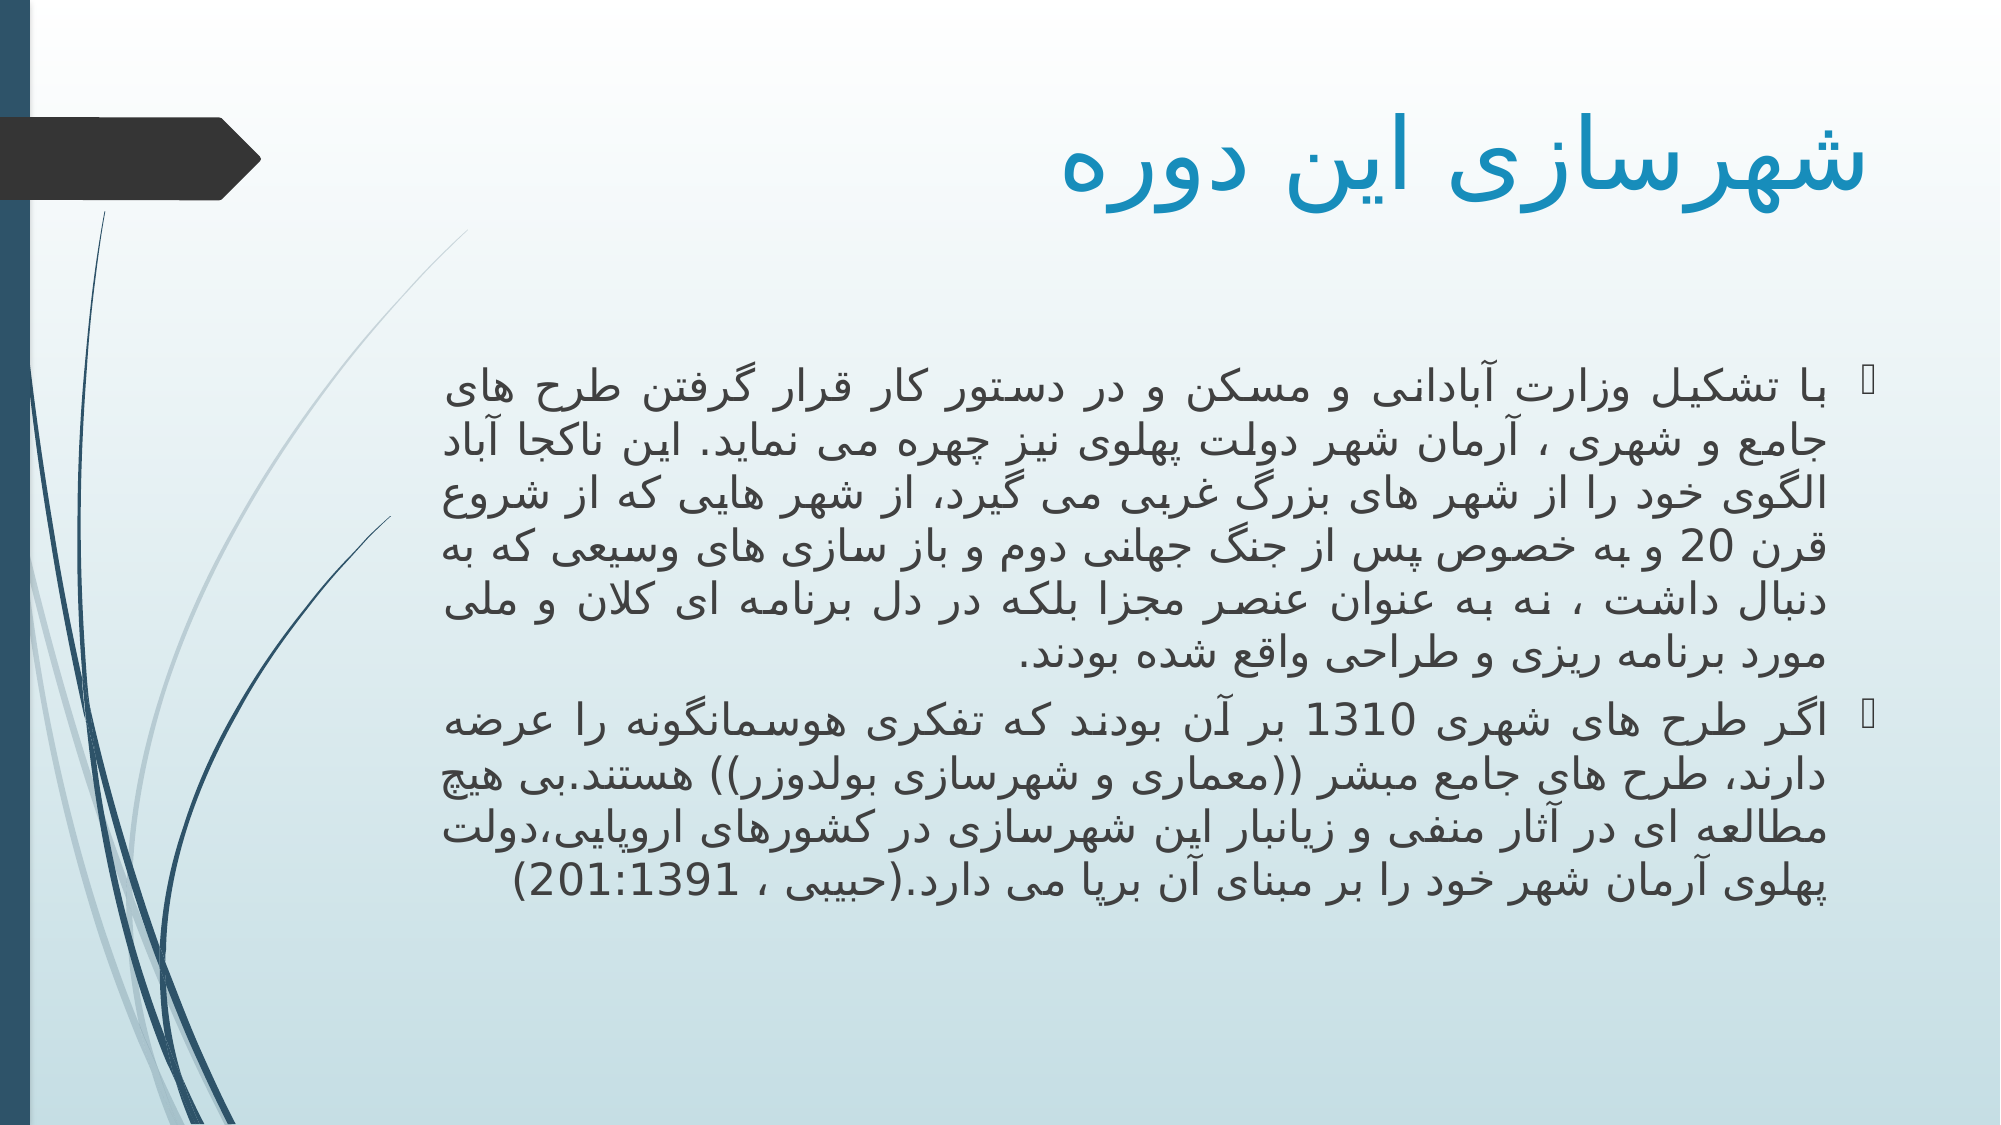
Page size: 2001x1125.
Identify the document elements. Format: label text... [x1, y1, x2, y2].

list با تشکیل وزارت آبادانی و مسکن و در دستور کار قرار گرفتن طرح های جامع و شهری ، آرمان شهر دولت پهلوی نیز چهره می نماید. این ناکجا آباد الگوی خود را از شهر های بزرگ غربی می گیرد، از شهر هایی که از شروع قرن 20 و به خصوص پس از جنگ جهانی دوم و باز سازی های وسیعی که به دنبال داشت ، نه به عنوان عنصر مجزا بلکه در دل برنامه ای کلان و ملی مورد برنامه ریزی و طراحی واقع شده بودند. اگر طرح های شهری 1310 بر آن بودند که تفکری هوسمانگونه را عرضه دارند، طرح های جامع مبشر ((معماری و شهرسازی بولدوزر)) هستند.بی هیچ مطالعه ای در آثار منفی و زیانبار این شهرسازی در کشورهای اروپایی،دولت پهلوی آرمان شهر خود را بر مبنای آن برپا می دارد.(حبیبی ، 201:1391) [424, 350, 1888, 970]
title شهرسازی این دوره [87, 82, 1888, 271]
